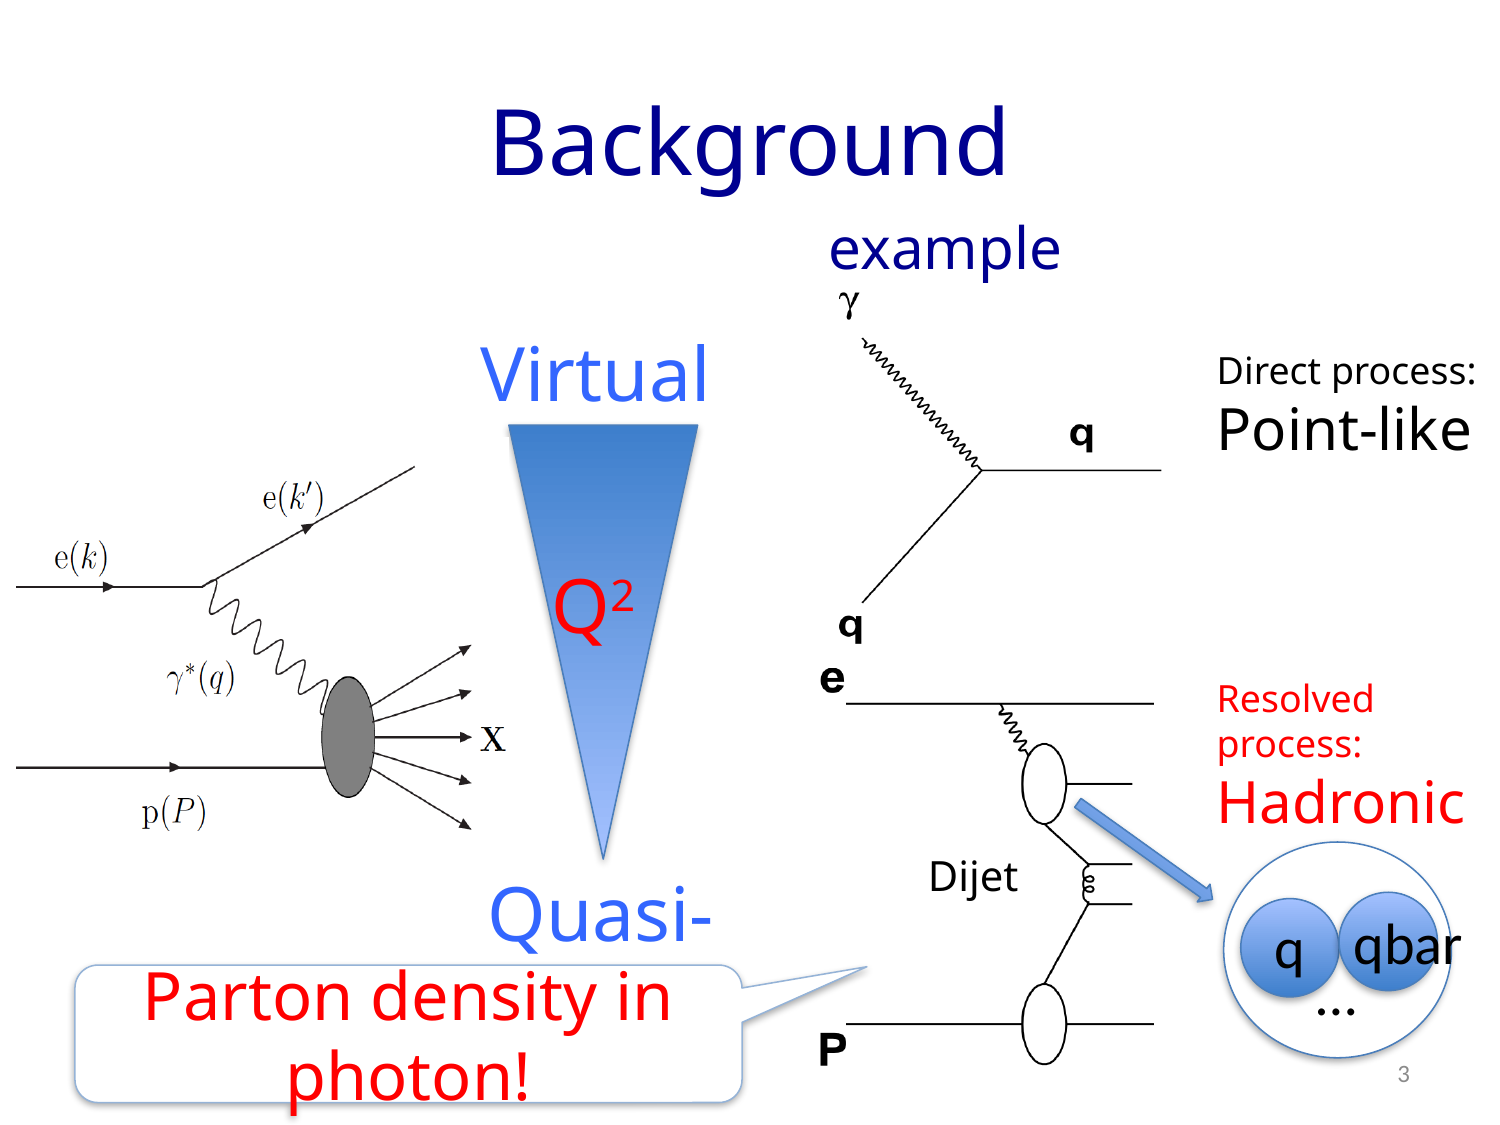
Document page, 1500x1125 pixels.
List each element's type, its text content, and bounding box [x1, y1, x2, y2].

text_box [1391, 984, 1415, 992]
text_box … [1301, 949, 1391, 1035]
text_box example [813, 203, 1179, 269]
text_box Quasi-Real [323, 859, 753, 984]
text_box Q2 [537, 551, 685, 657]
text_box [1290, 843, 1439, 902]
text_box q [1290, 902, 1339, 988]
text_box Parton density in photon! [74, 964, 753, 1104]
picture [741, 271, 1285, 1103]
text_box [1290, 988, 1301, 998]
text_box [1290, 984, 1447, 1059]
text_box Virtual [465, 319, 736, 424]
slide_number 3 [1290, 1042, 1425, 1103]
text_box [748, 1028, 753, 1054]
text_box [1363, 891, 1413, 898]
text_box [508, 424, 699, 559]
text_box Resolved process: Hadronic [1290, 667, 1492, 843]
text_box [558, 657, 648, 859]
picture [0, 437, 510, 889]
text_box [1290, 897, 1310, 902]
text_box qbar [1339, 898, 1492, 984]
text_box Direct process: Point-like [1223, 339, 1500, 600]
title Background [75, 45, 1425, 233]
